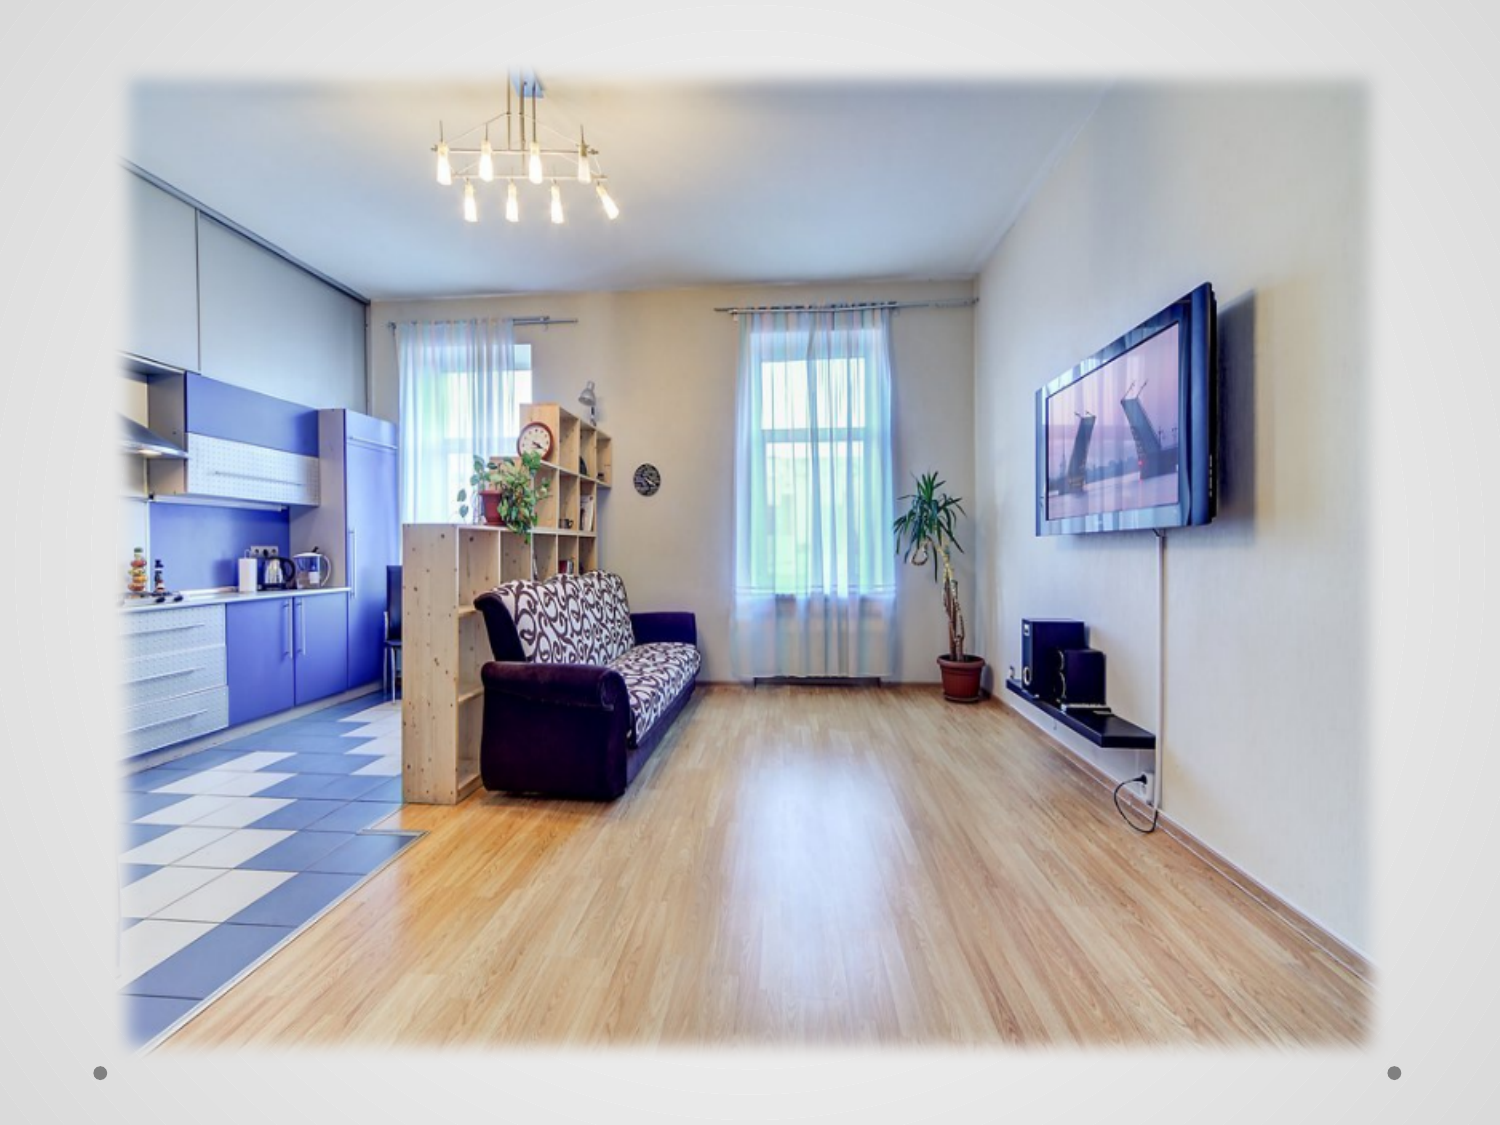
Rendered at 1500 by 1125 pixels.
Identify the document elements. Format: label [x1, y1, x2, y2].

picture [111, 61, 1389, 1063]
